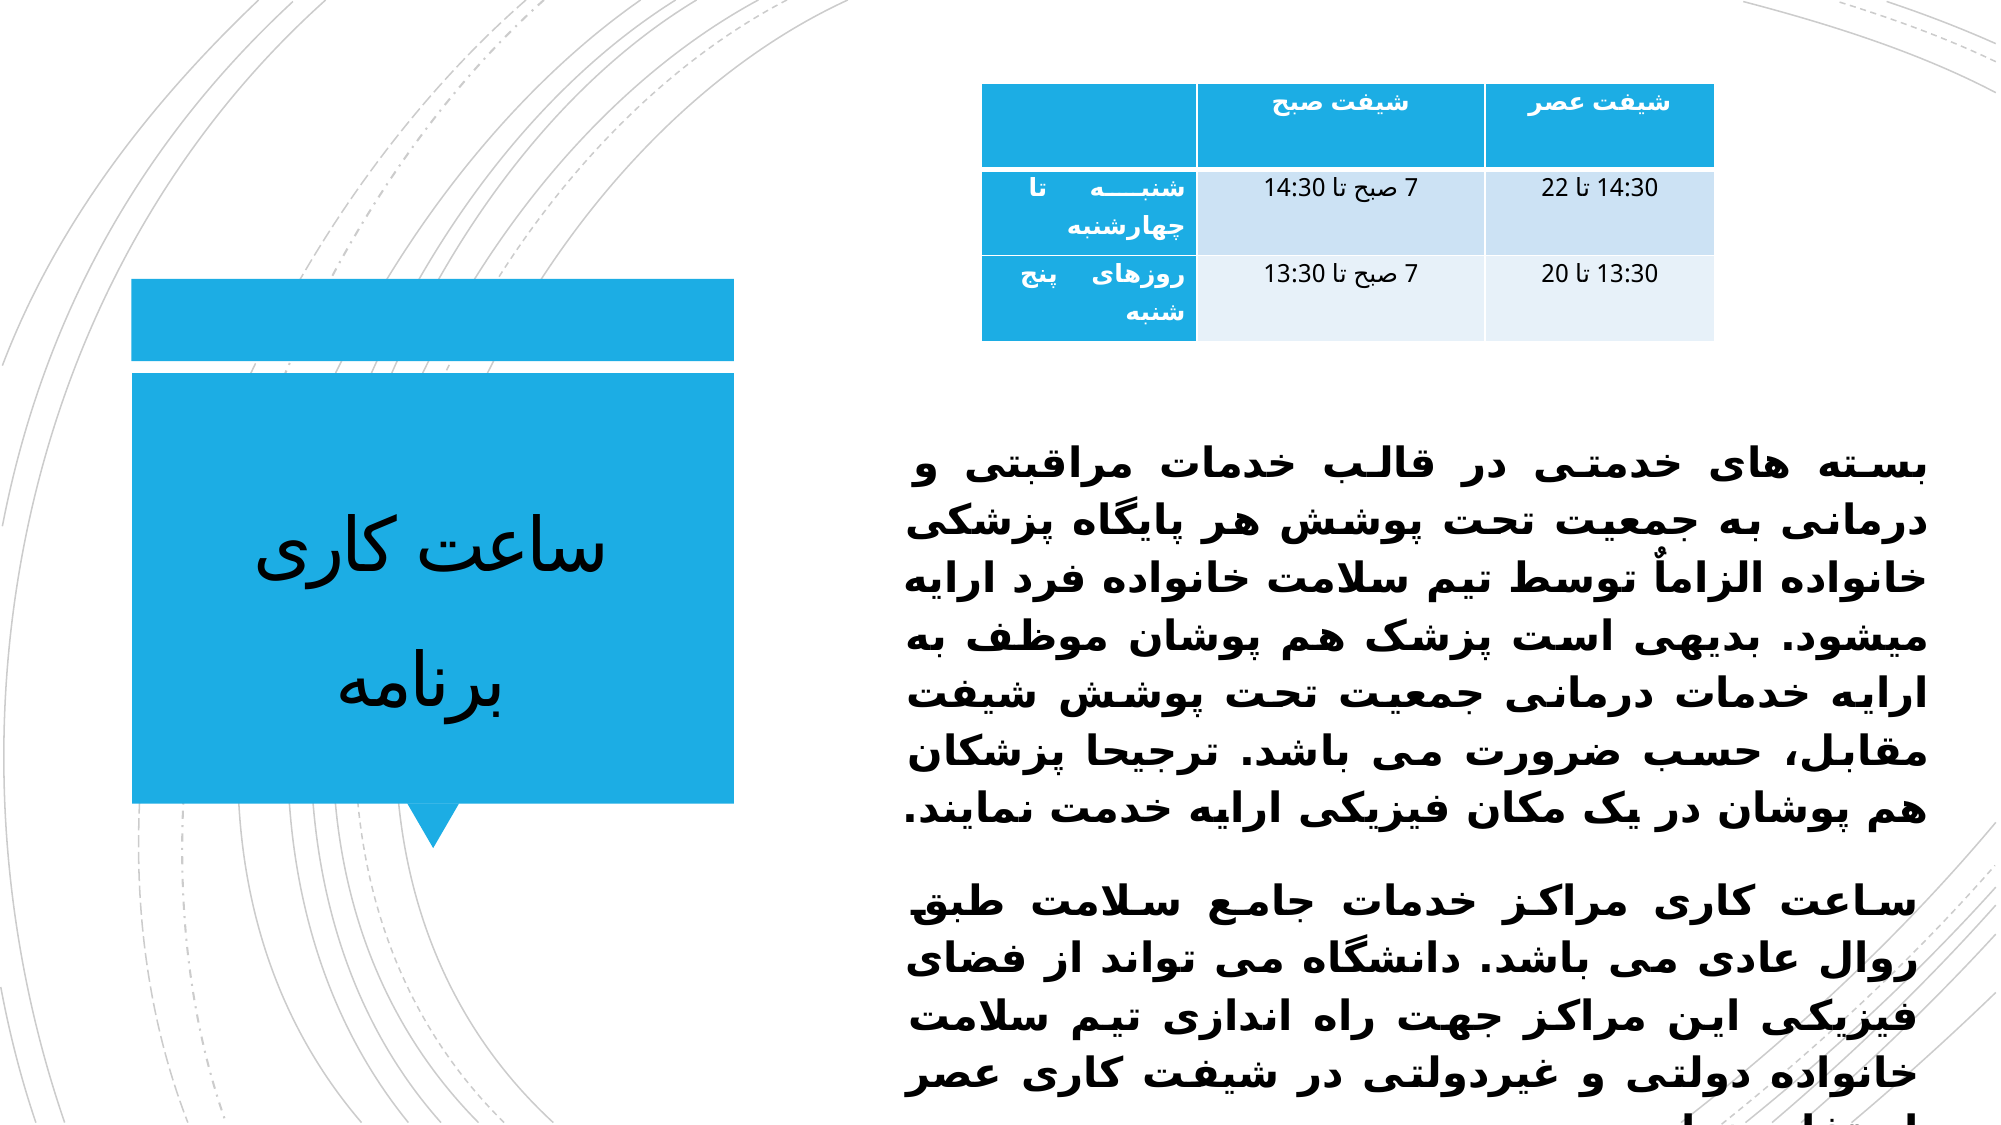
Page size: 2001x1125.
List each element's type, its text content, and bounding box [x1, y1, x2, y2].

table_cell 7 صبح تا 14:30 [1198, 172, 1484, 255]
title ساعت کاری برنامه [145, 385, 720, 789]
table_header شیفت عصر [1486, 84, 1714, 167]
table_header [982, 84, 1196, 167]
table_cell 7 صبح تا 13:30 [1198, 256, 1484, 341]
table_cell شنبه تا چهارشنبه [982, 172, 1196, 255]
table_cell 13:30 تا 20 [1486, 256, 1714, 341]
table_header شیفت صبح [1198, 84, 1484, 167]
text_box بسته های خدمتی در قالب خدمات مراقبتی و درمانی به جمعیت تحت پوشش هر پایگاه پزشکی خانواده الزاماٌ توسط تیم سلامت خانواده فرد ارایه می­شود. بدیهی است پزشک هم پوشان موظف به ارایه خدمات درمانی جمعیت تحت پوشش شیفت مقابل، حسب ضرورت می باشد. ترجیحا پزشکان هم پوشان در یک مکان فیزیکی ارایه خدمت نمایند. ساعت کاری مراکز خدمات جامع سلامت طبق روال عادی می باشد. دانشگاه می تواند از فضای فیزیکی این مراکز جهت راه اندازی تیم سلامت خانواده دولتی و غیردولتی در شیفت کاری عصر استفاده نماید. [887, 420, 1944, 1125]
table_cell روزهای پنج شنبه [982, 256, 1196, 341]
table_cell 14:30 تا 22 [1486, 172, 1714, 255]
